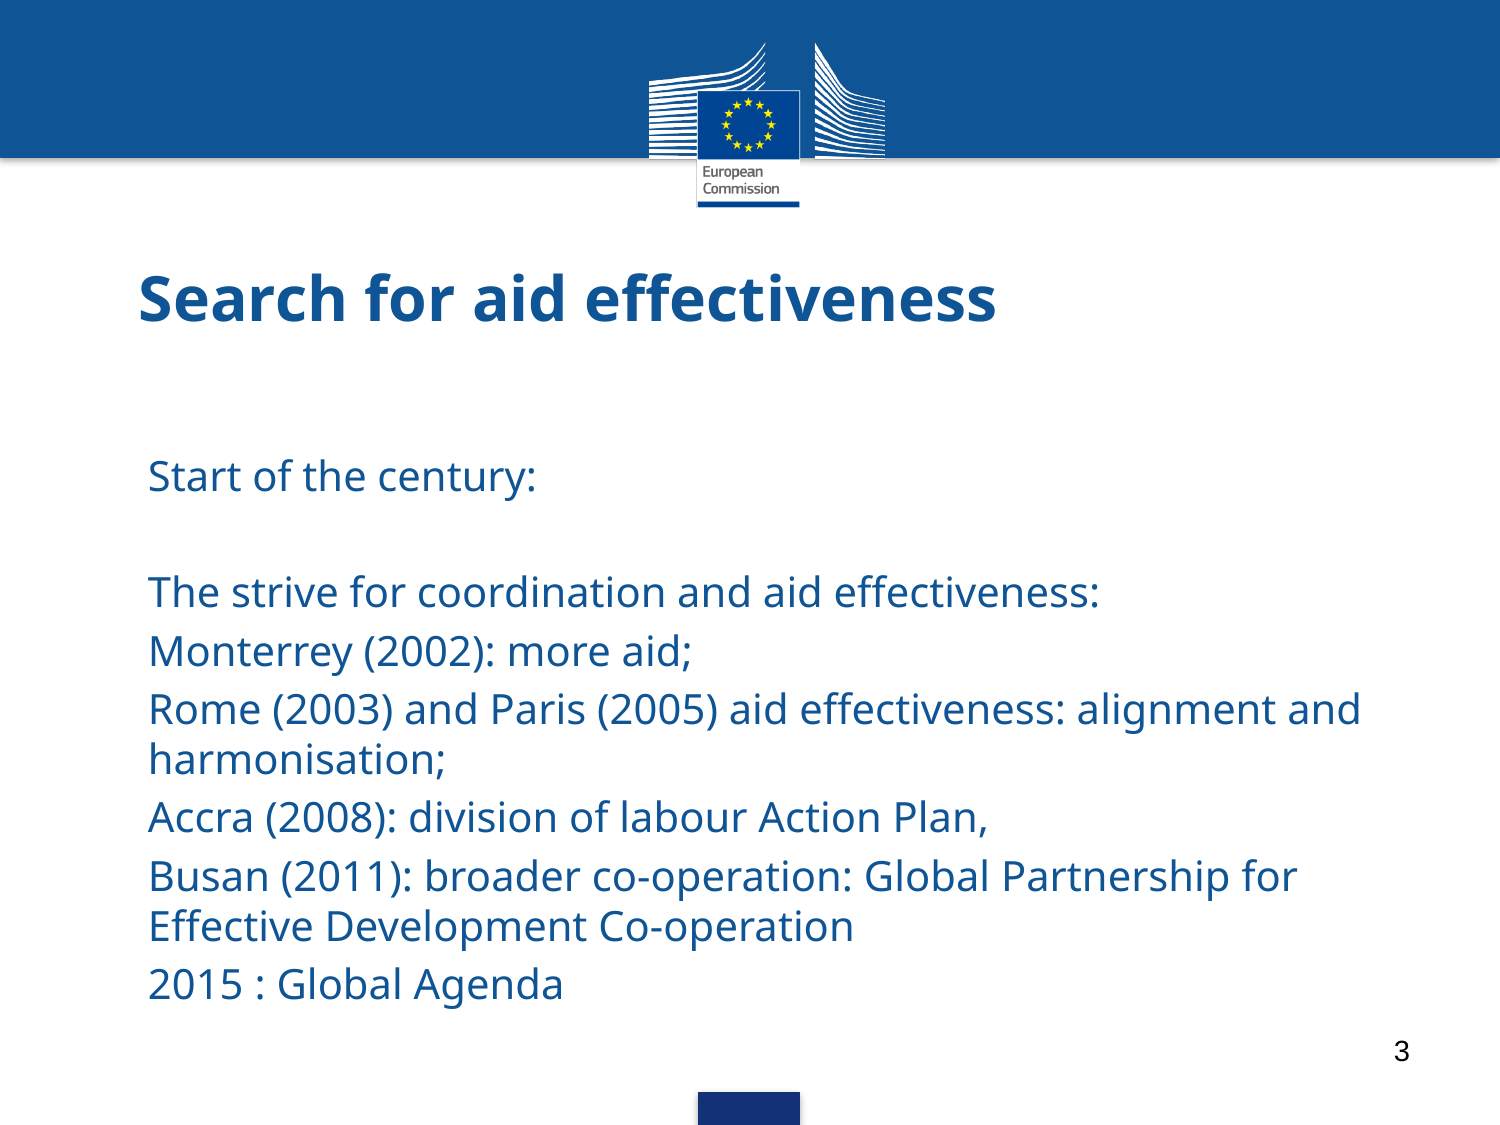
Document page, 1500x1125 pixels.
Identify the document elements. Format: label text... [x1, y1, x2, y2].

title Search for aid effectiveness [64, 219, 1416, 374]
picture [649, 42, 885, 208]
slide_number 3 [1074, 1024, 1426, 1103]
list Start of the century: The strive for coordination and aid effectiveness: Monterrey (2002): more aid; Rome (2003) and Paris (2005) aid effectiveness: alignment and harmonisation; Accra (2008): division of labour Action Plan, Busan (2011): broader co-operation: Global Partnership for Effective Development Co-operation 2015 : Global Agenda [76, 373, 1427, 1025]
